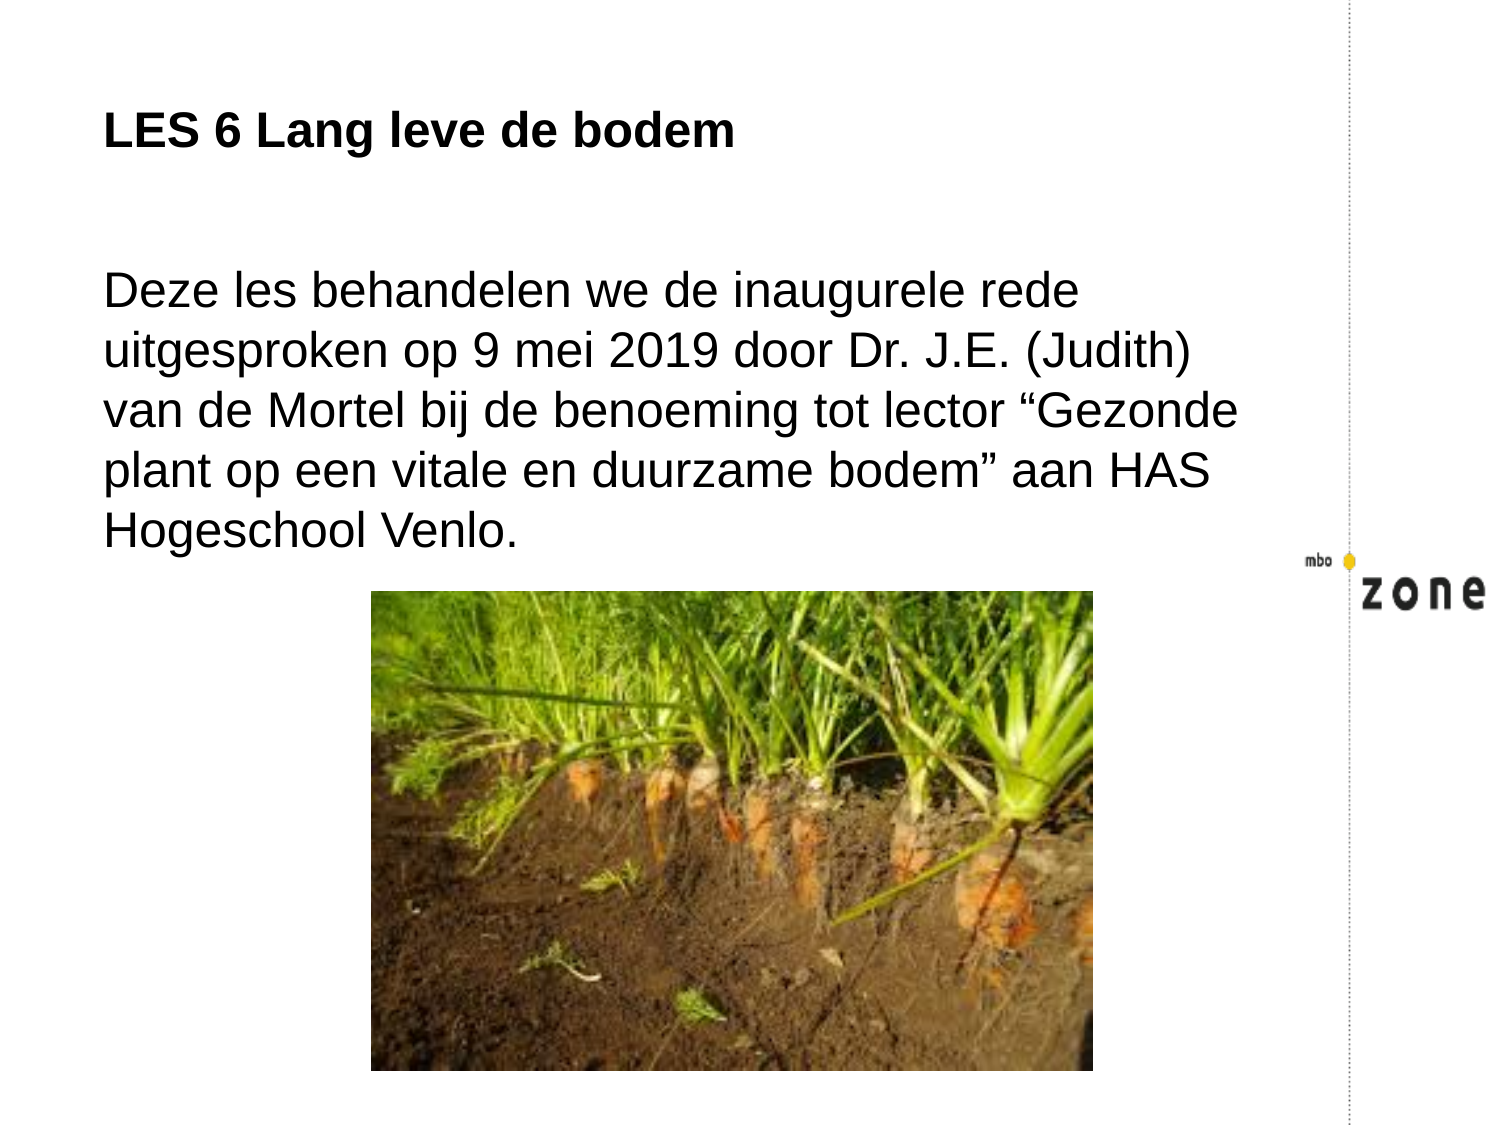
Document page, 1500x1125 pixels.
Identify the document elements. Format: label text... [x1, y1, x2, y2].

text_box Deze les behandelen we de inaugurele rede uitgesproken op 9 mei 2019 door Dr. J.E. (Judith) van de Mortel bij de benoeming tot lector “Gezonde plant op een vitale en duurzame bodem” aan HAS Hogeschool Venlo. [88, 250, 1270, 685]
picture [1197, 0, 1500, 1125]
picture [371, 591, 1093, 1071]
text_box LES 6 Lang leve de bodem [88, 89, 1187, 165]
